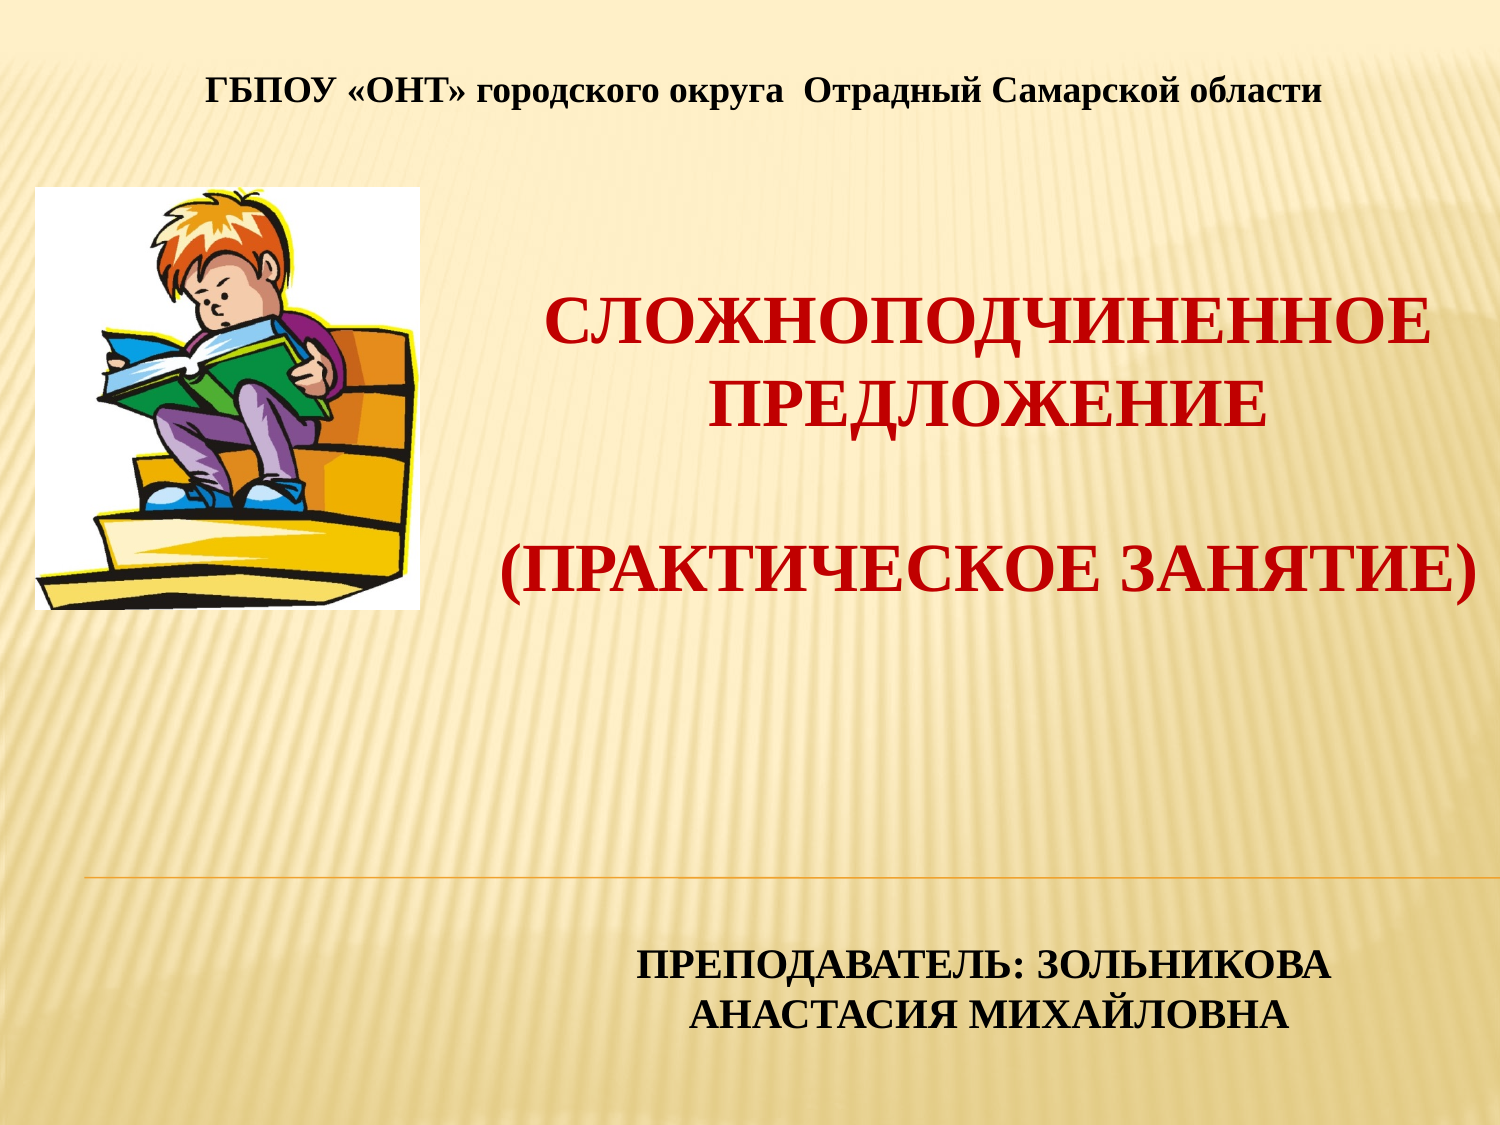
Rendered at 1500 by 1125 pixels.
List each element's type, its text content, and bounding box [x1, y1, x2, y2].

title Сложноподчиненное предложение (практическое занятие) преподаватель: Зольникова Анастасия Михайловна [478, 267, 1500, 1059]
subtitle ГБПОУ «ОНТ» городского округа Отрадный Самарской области [70, 70, 1458, 118]
picture [34, 187, 420, 610]
